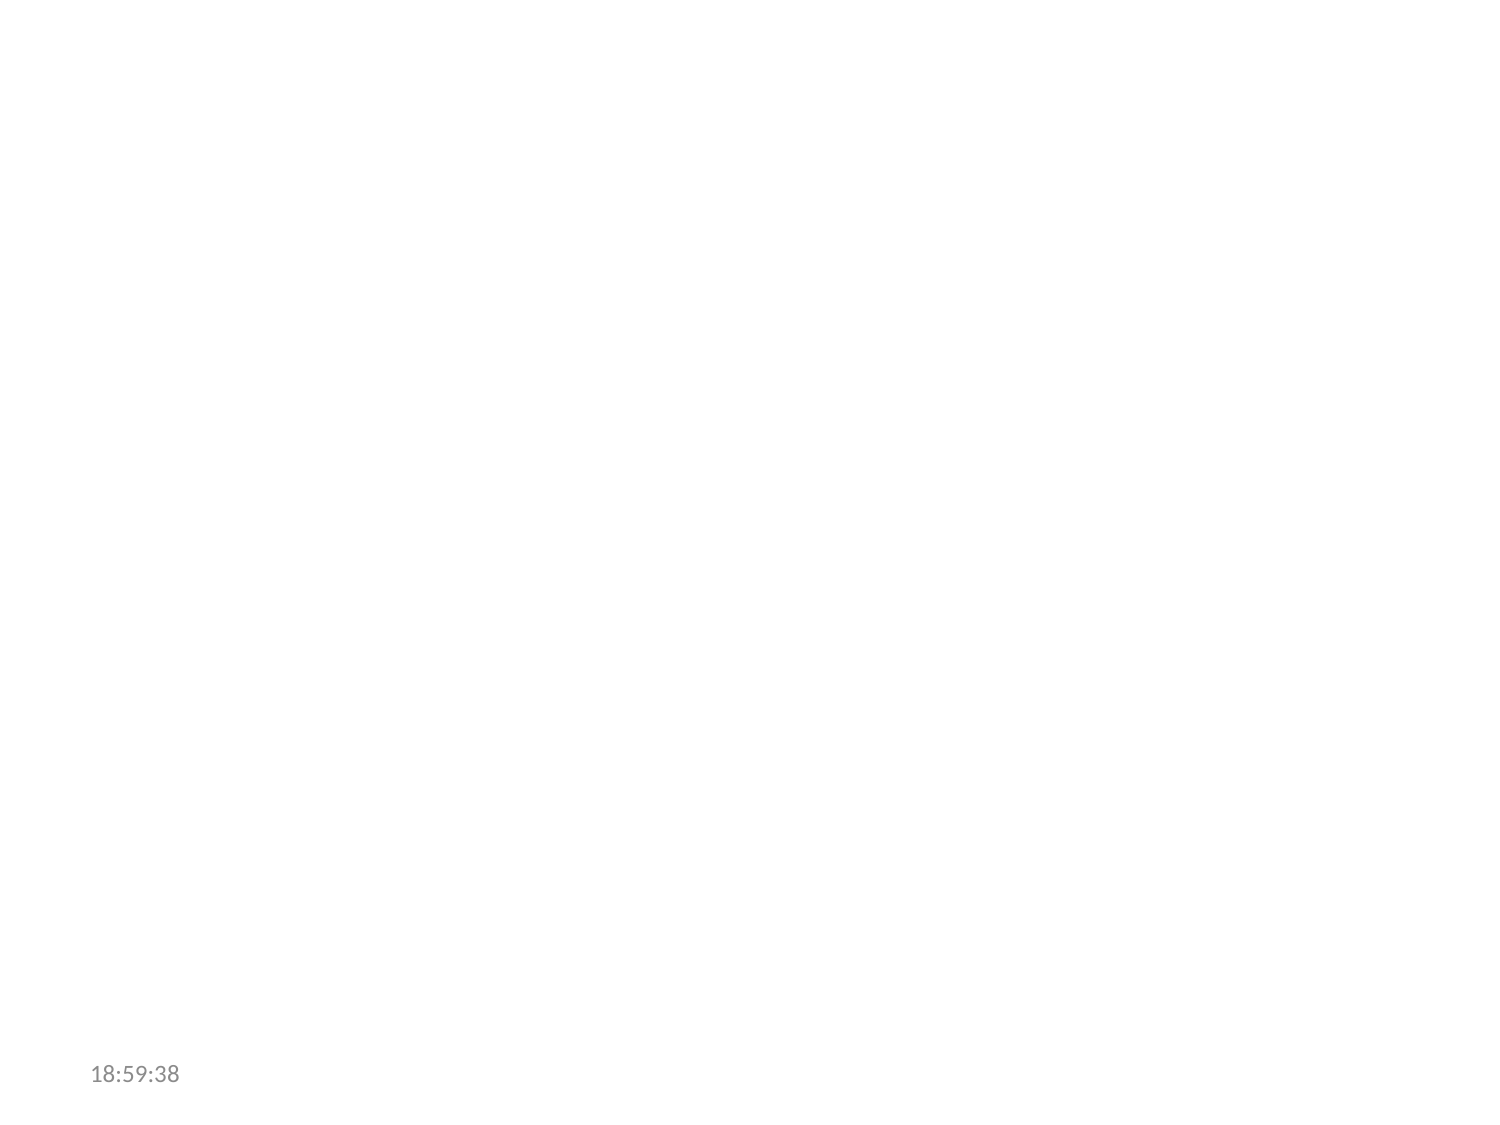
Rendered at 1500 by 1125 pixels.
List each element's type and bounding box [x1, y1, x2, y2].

slide_number [75, 1042, 425, 1103]
